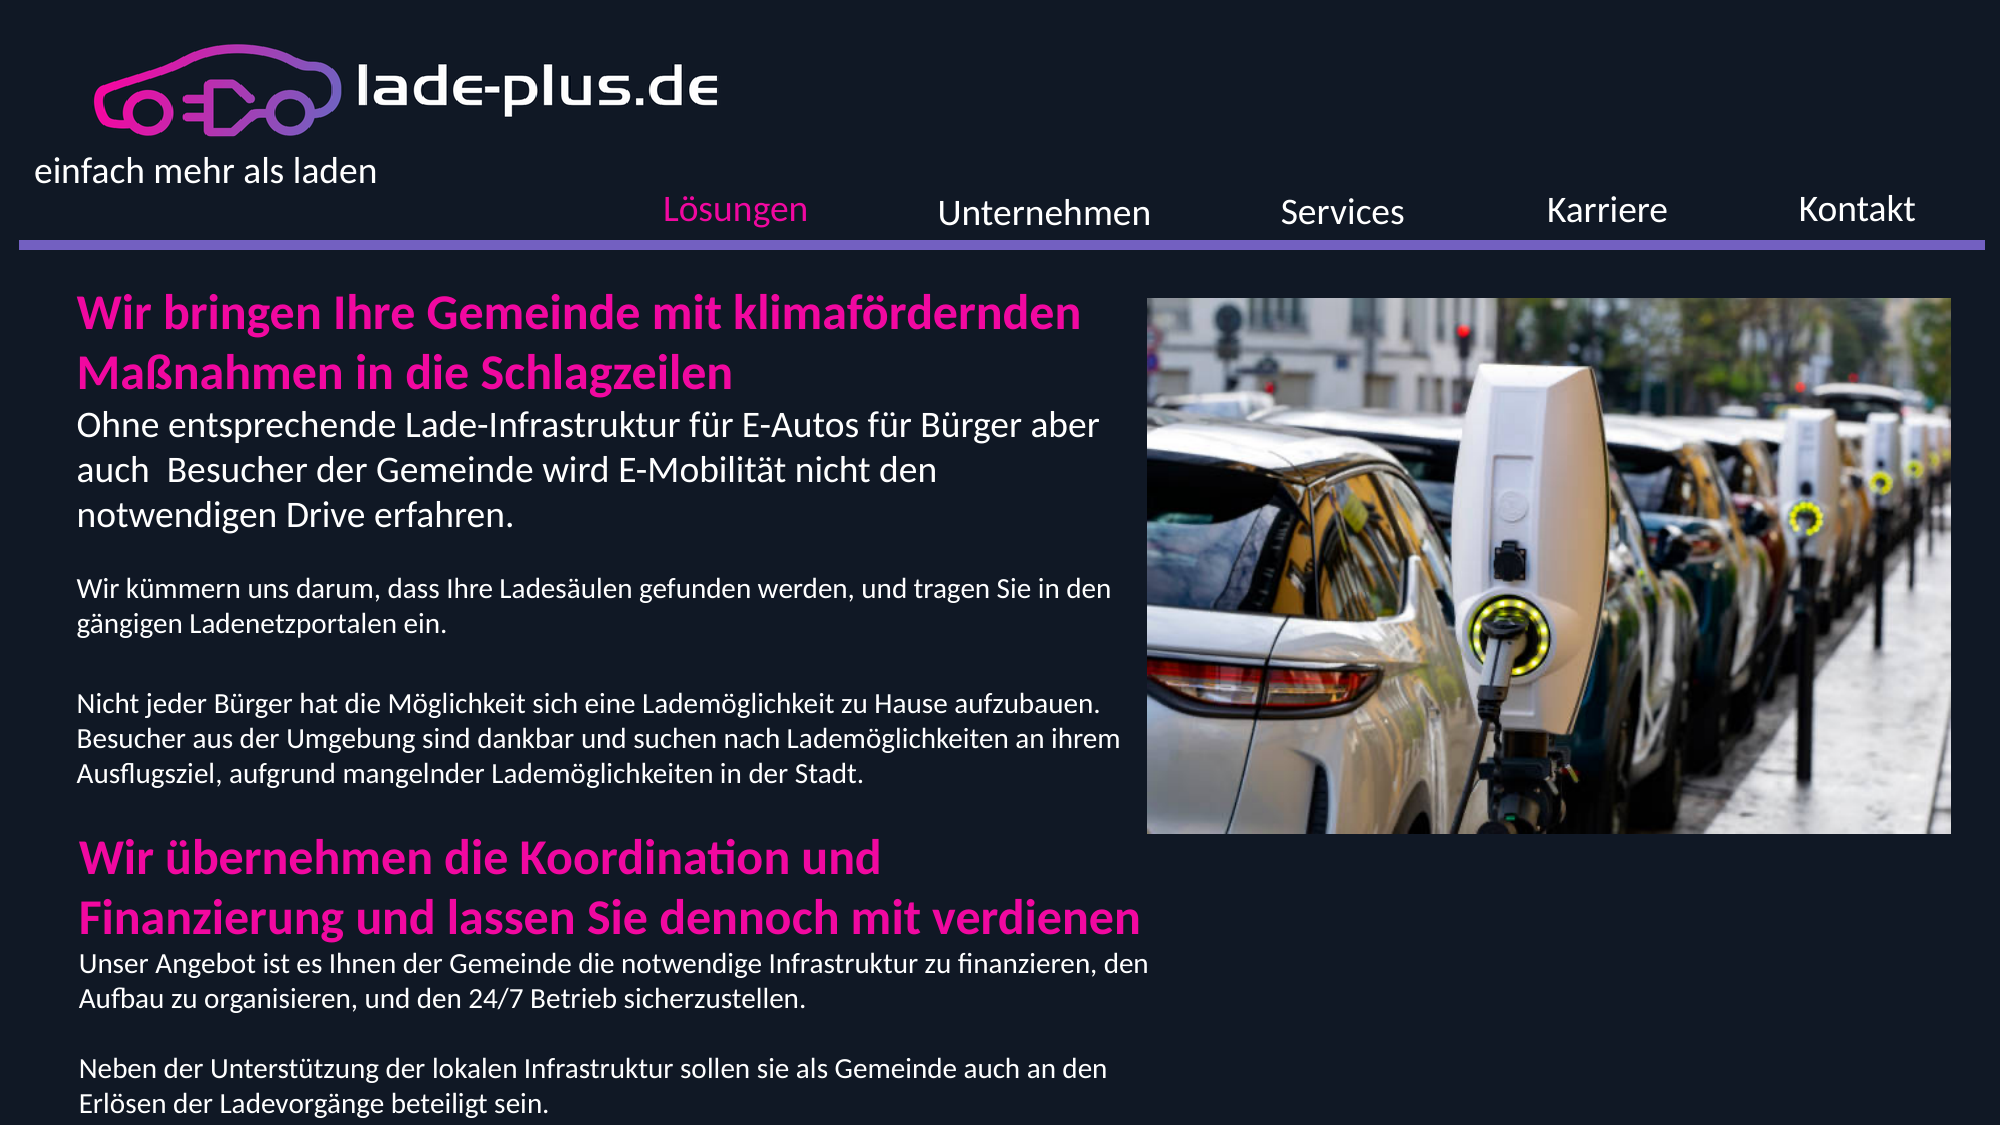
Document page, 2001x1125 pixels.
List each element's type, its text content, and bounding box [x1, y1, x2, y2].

text_box Unternehmen [922, 180, 1266, 240]
text_box Lösungen [648, 176, 948, 237]
picture [1147, 298, 1951, 834]
text_box einfach mehr als laden [19, 138, 660, 199]
text_box Kontakt [1784, 176, 1951, 237]
picture [53, 0, 767, 169]
text_box Wir bringen Ihre Gemeinde mit klimafördernden Maßnahmen in die Schlagzeilen Ohne entsprechende Lade-Infrastruktur für E-Autos für Bürger aber auch Besucher der Gemeinde wird E-Mobilität nicht den notwendigen Drive erfahren. Wir kümmern uns darum, dass Ihre Ladesäulen gefunden werden, und tragen Sie in den gängigen Ladenetzportalen ein. Nicht jeder Bürger hat die Möglichkeit sich eine Lademöglichkeit zu Hause aufzubauen. Besucher aus der Umgebung sind dankbar und suchen nach Lademöglichkeiten an ihrem Ausflugsziel, aufgrund mangelnder Lademöglichkeiten in der Stadt. [61, 272, 1137, 797]
text_box Services [1266, 179, 1632, 240]
text_box Karriere [1532, 177, 1699, 238]
text_box Wir übernehmen die Koordination und Finanzierung und lassen Sie dennoch mit verdienen Unser Angebot ist es Ihnen der Gemeinde die notwendige Infrastruktur zu finanzieren, den Aufbau zu organisieren, und den 24/7 Betrieb sicherzustellen. Neben der Unterstützung der lokalen Infrastruktur sollen sie als Gemeinde auch an den Erlösen der Ladevorgänge beteiligt sein. [63, 816, 1166, 1125]
